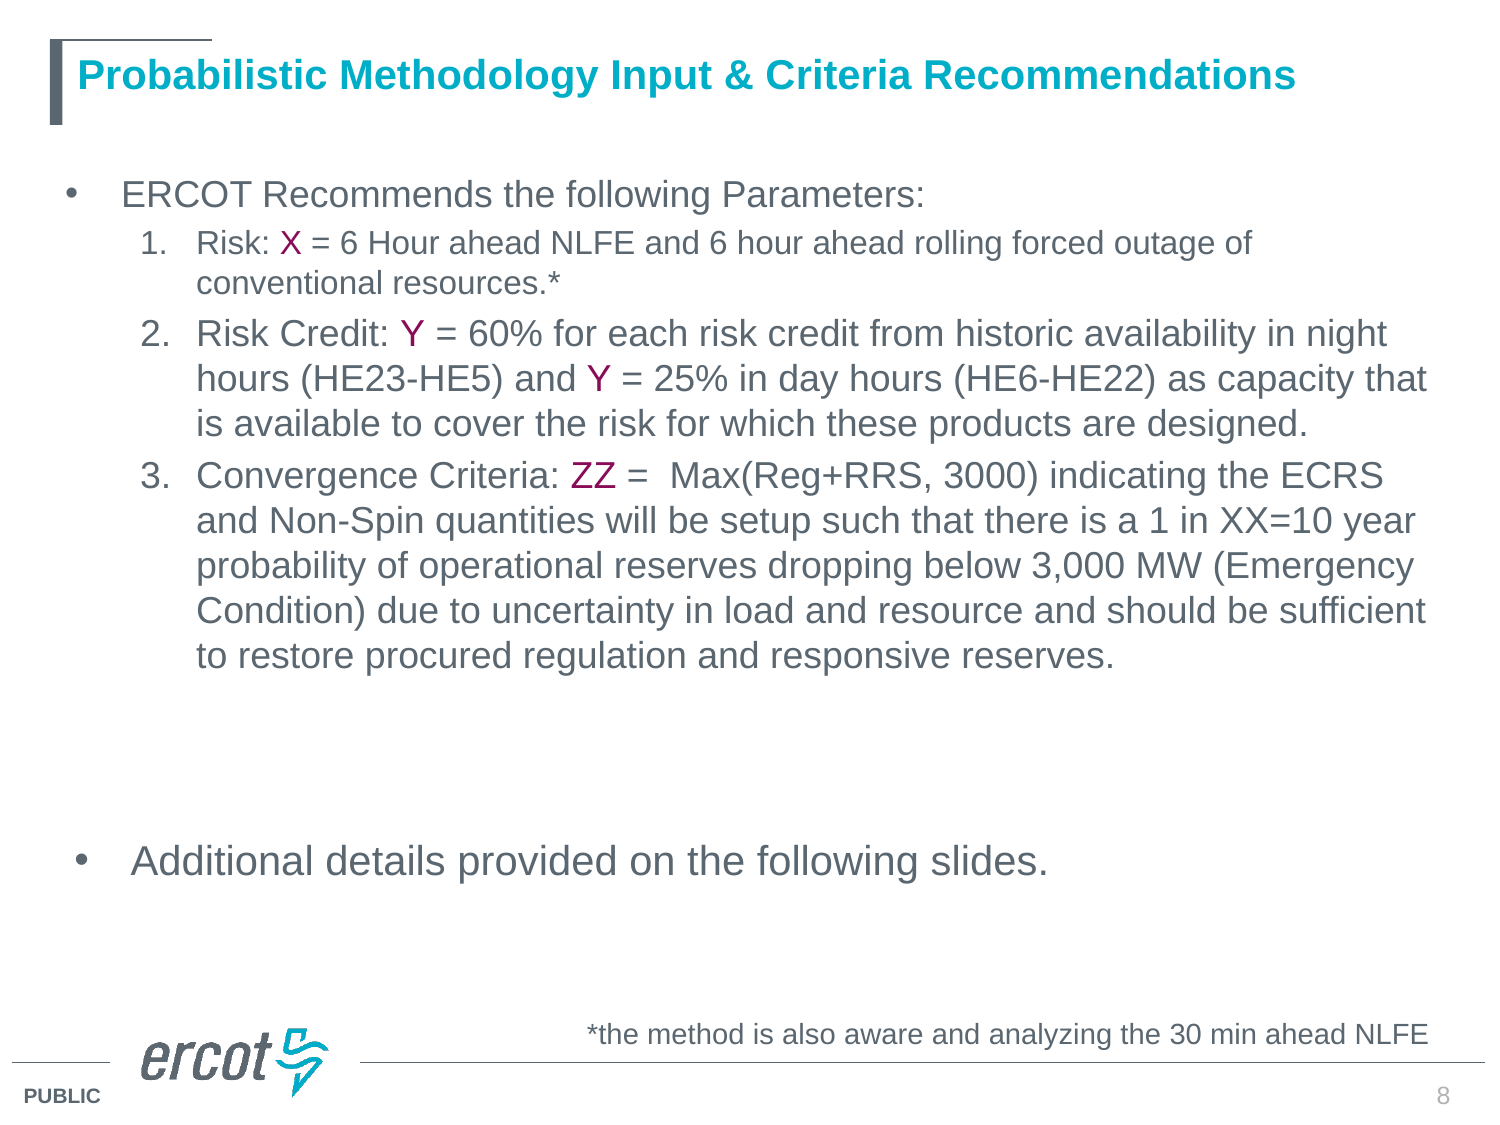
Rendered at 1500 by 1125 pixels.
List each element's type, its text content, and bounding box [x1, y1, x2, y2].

text_box *the method is also aware and analyzing the 30 min ahead NLFE [572, 1008, 1500, 1059]
title Probabilistic Methodology Input & Criteria Recommendations [62, 39, 1450, 125]
picture [137, 1024, 332, 1100]
list ERCOT Recommends the following Parameters: Risk: X = 6 Hour ahead NLFE and 6 hour ahead rolling forced outage of conventional resources.* Risk Credit: Y = 60% for each risk credit from historic availability in night hours (HE23-HE5) and Y = 25% in day hours (HE6-HE22) as capacity that is available to cover the risk for which these products are designed. Convergence Criteria: ZZ = Max(Reg+RRS, 3000) indicating the ECRS and Non-Spin quantities will be setup such that there is a 1 in XX=10 year probability of operational reserves dropping below 3,000 MW (Emergency Condition) due to uncertainty in load and resource and should be sufficient to restore procured regulation and responsive reserves. Additional details provided on the following slides. [50, 162, 1450, 992]
slide_number 8 [1400, 1076, 1488, 1113]
